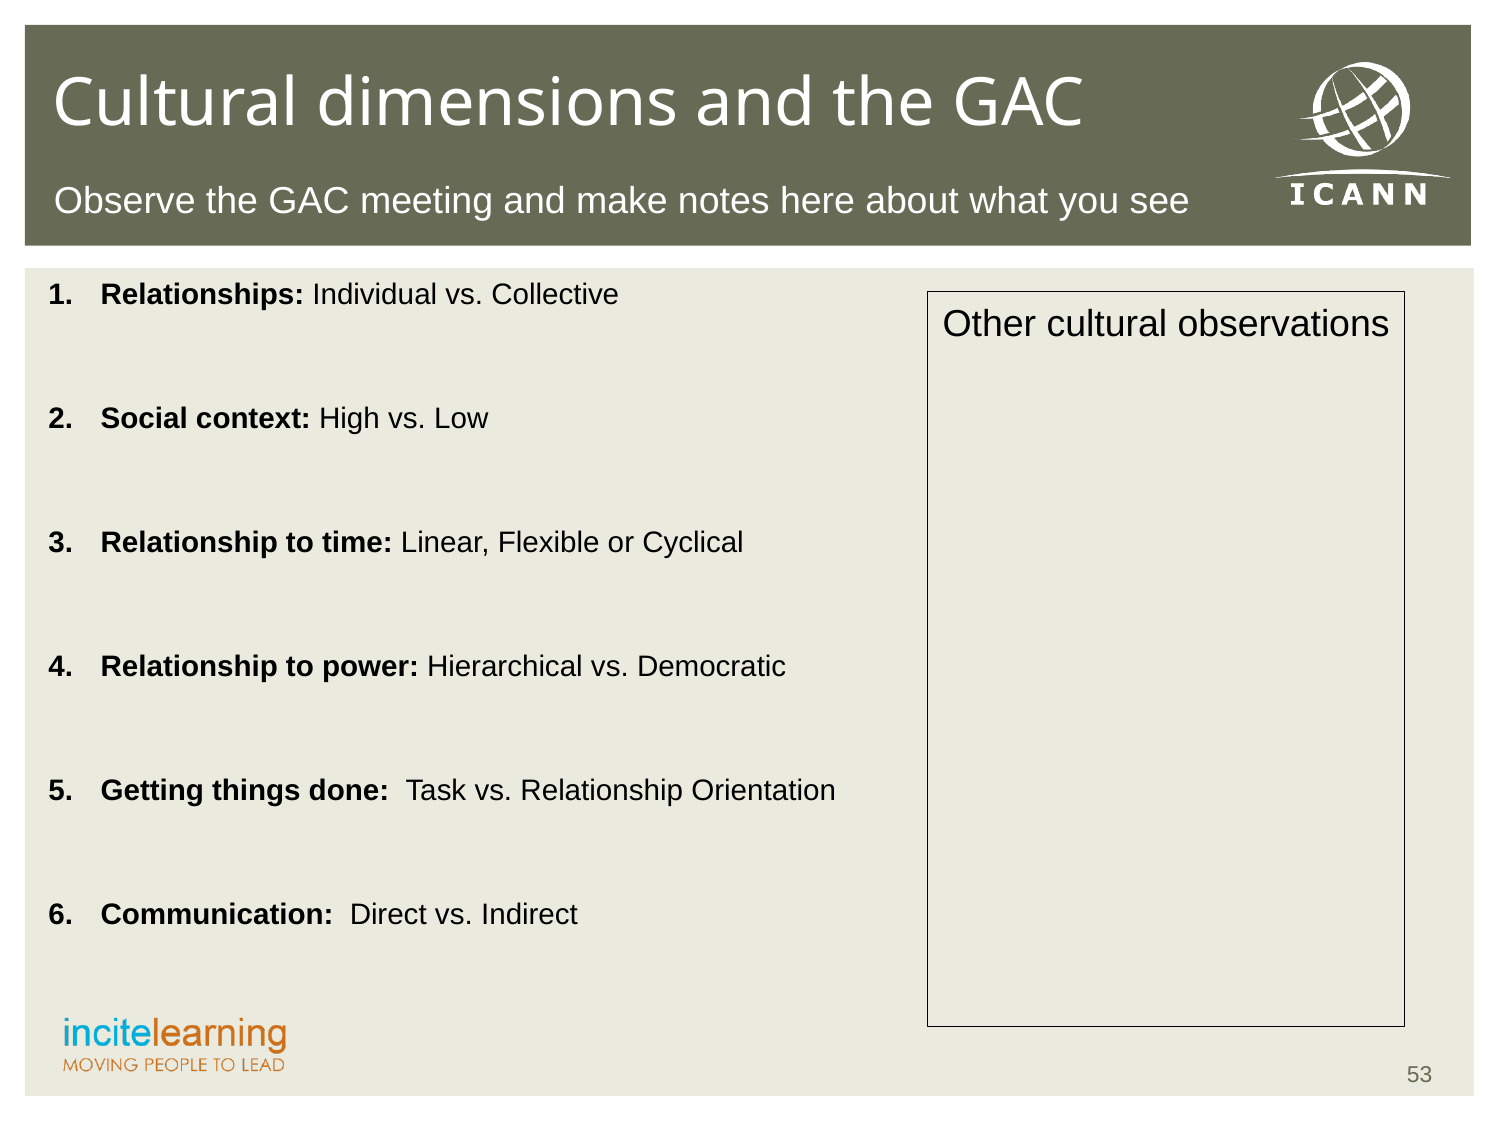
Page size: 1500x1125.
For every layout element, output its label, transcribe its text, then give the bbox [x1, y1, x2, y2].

list Relationships: Individual vs. Collective Social context: High vs. Low Relationship to time: Linear, Flexible or Cyclical Relationship to power: Hierarchical vs. Democratic Getting things done: Task vs. Relationship Orientation Communication: Direct vs. Indirect [30, 266, 1443, 942]
title Cultural dimensions and the GAC [37, 62, 1300, 134]
picture [1273, 62, 1453, 205]
text_box Other cultural observations [927, 291, 1405, 1027]
slide_number 53 [1370, 1049, 1469, 1097]
picture [62, 1012, 288, 1076]
text_box Observe the GAC meeting and make notes here about what you see [39, 168, 1206, 229]
